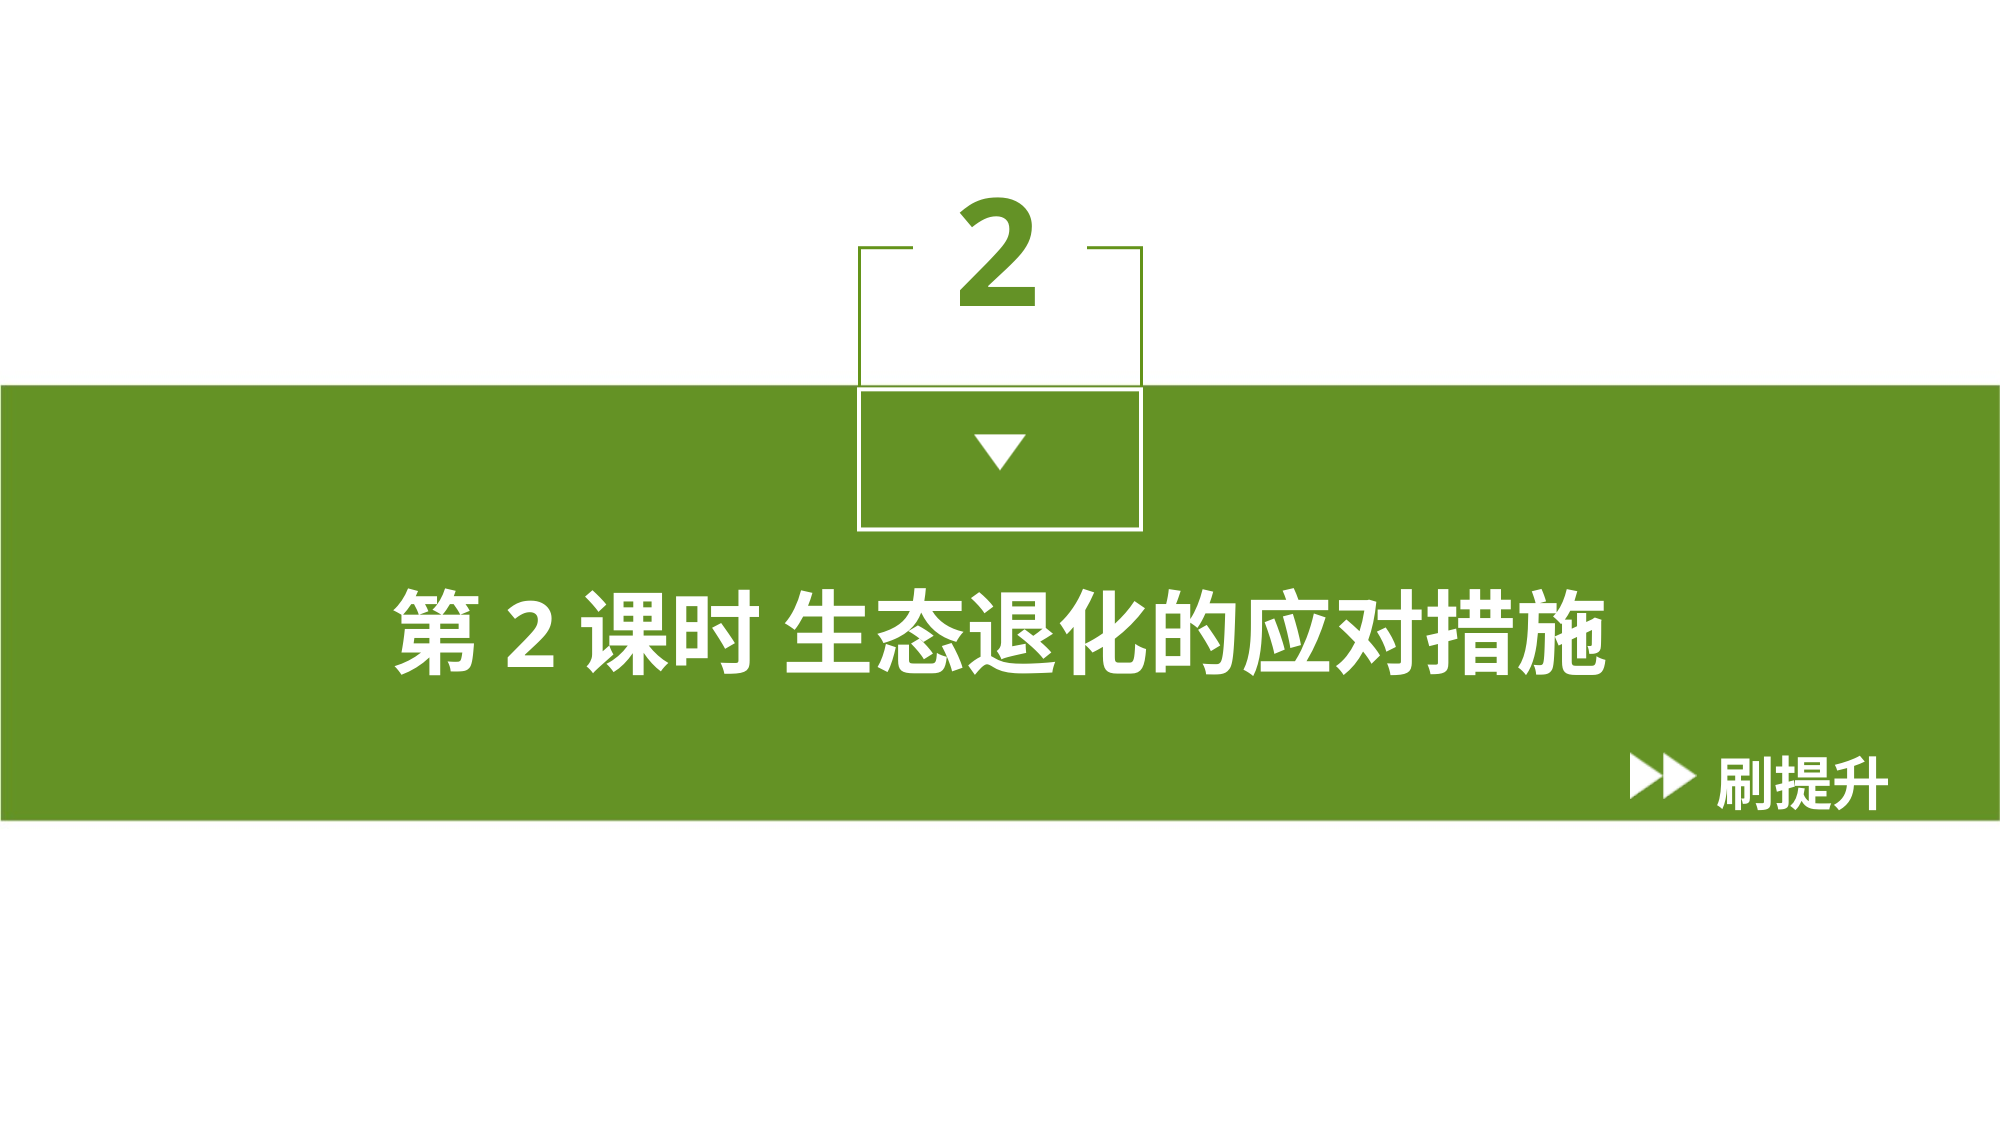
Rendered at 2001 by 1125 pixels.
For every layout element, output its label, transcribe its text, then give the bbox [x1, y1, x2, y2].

text_box 第2课时 生态退化的应对措施 [37, 572, 1962, 791]
text_box 2 [865, 148, 1130, 345]
picture [0, 0, 2000, 1125]
text_box 刷提升 [1715, 718, 1997, 812]
